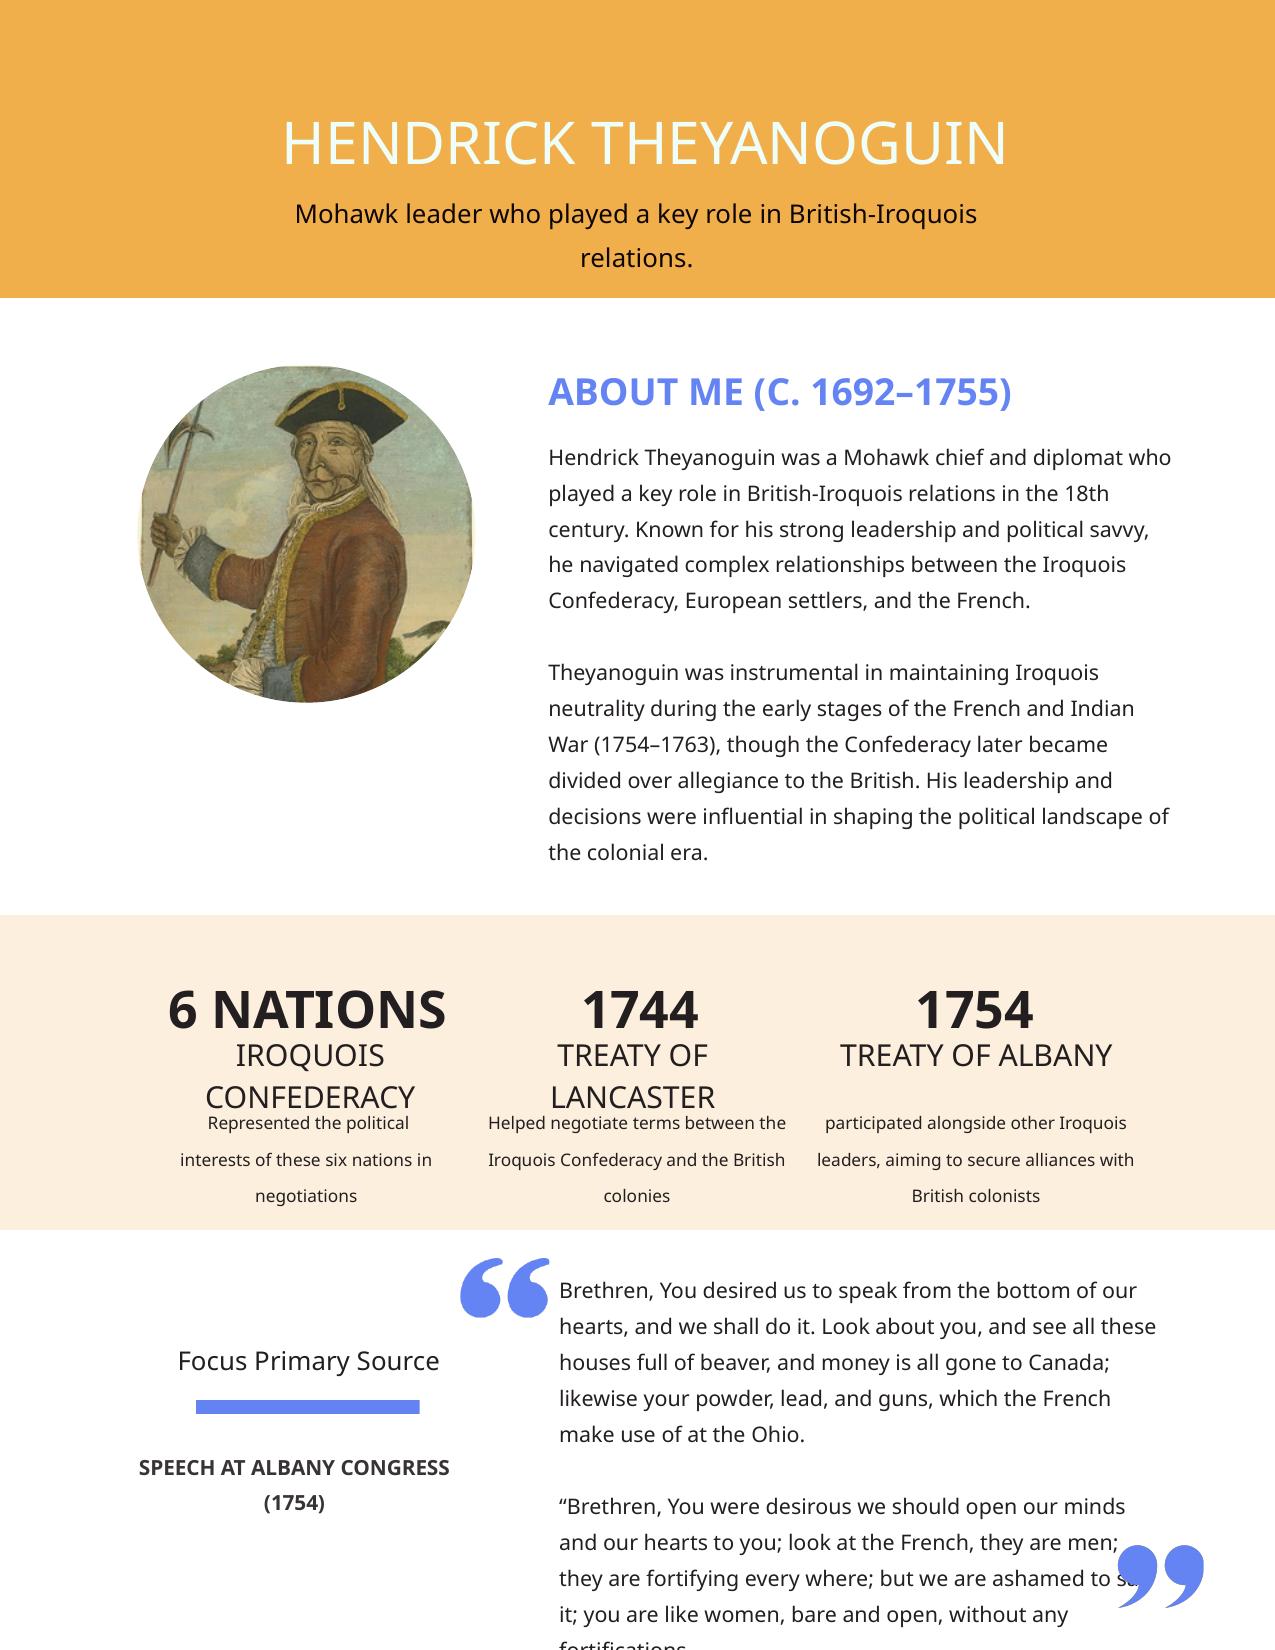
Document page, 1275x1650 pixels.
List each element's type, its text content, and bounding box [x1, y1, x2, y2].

text_box TREATY OF ALBANY [838, 1030, 1114, 1073]
text_box TREATY OF LANCASTER [495, 1030, 771, 1096]
text_box Focus Primary Source [159, 1332, 459, 1376]
text_box 1754 [830, 951, 1120, 1039]
text_box [137, 364, 476, 703]
text_box participated alongside other Iroquois leaders, aiming to secure alliances with British colonists [816, 1096, 1136, 1207]
text_box Represented the political interests of these six nations in negotiations [172, 1096, 441, 1207]
text_box SPEECH AT ALBANY CONGRESS (1754) [127, 1444, 462, 1515]
text_box [1117, 1545, 1204, 1608]
text_box [196, 1400, 420, 1415]
text_box Brethren, You desired us to speak from the bottom of our hearts, and we shall do it. Look about you, and see all these houses full of beaver, and money is all gone to Canada; likewise your powder, lead, and guns, which the French make use of at the Ohio. “Brethren, You were desirous we should open our minds and our hearts to you; look at the French, they are men; they are fortifying every where; but we are ashamed to say it; you are like women, bare and open, without any fortifications. [559, 1267, 1161, 1650]
text_box IROQUOIS CONFEDERACY [159, 1030, 462, 1115]
text_box Mohawk leader who played a key role in British-Iroquois relations. [237, 185, 1037, 273]
text_box [0, 915, 1275, 1230]
text_box ABOUT ME (C. 1692–1755) [548, 350, 1175, 413]
text_box HENDRICK THEYANOGUIN [166, 77, 1126, 177]
text_box [460, 1258, 550, 1319]
text_box 6 NATIONS [154, 951, 462, 1039]
text_box 1744 [495, 951, 785, 1039]
text_box Hendrick Theyanoguin was a Mohawk chief and diplomat who played a key role in British-Iroquois relations in the 18th century. Known for his strong leadership and political savvy, he navigated complex relationships between the Iroquois Confederacy, European settlers, and the French. Theyanoguin was instrumental in maintaining Iroquois neutrality during the early stages of the French and Indian War (1754–1763), though the Confederacy later became divided over allegiance to the British. His leadership and decisions were influential in shaping the political landscape of the colonial era. [548, 433, 1175, 865]
text_box [0, 0, 1275, 298]
text_box Helped negotiate terms between the Iroquois Confederacy and the British colonies [487, 1096, 787, 1207]
